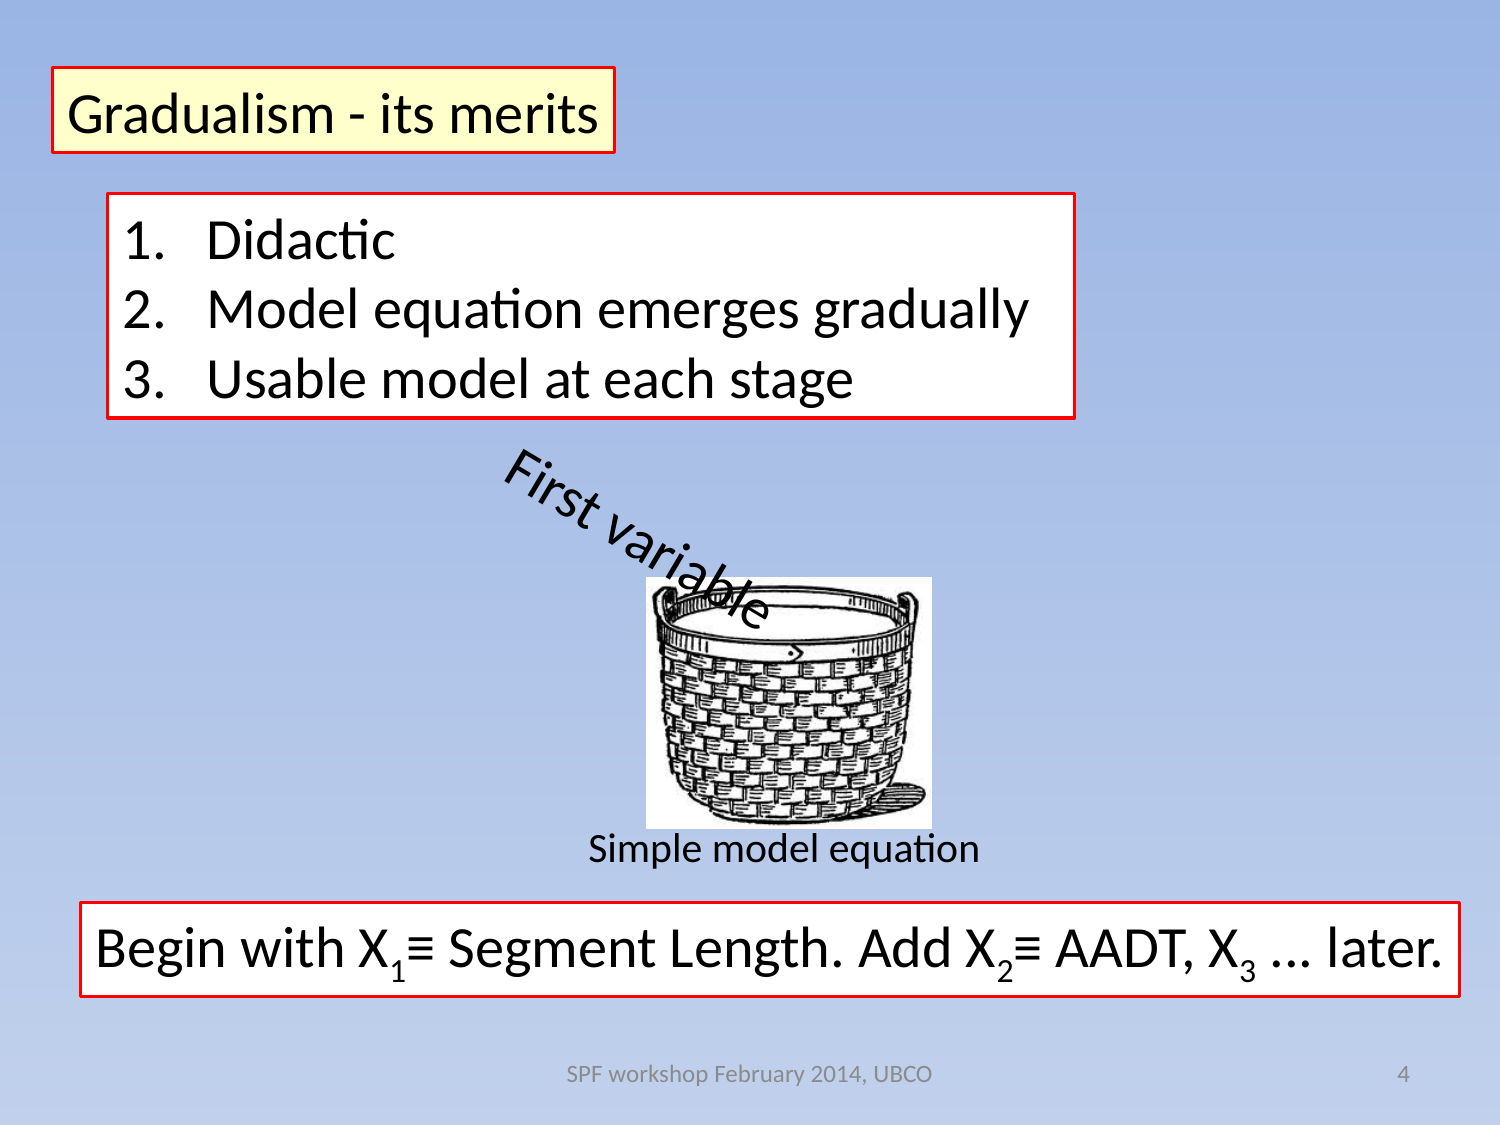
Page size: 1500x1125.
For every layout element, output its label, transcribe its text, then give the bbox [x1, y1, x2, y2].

text_box Begin with X1≡ Segment Length. Add X2≡ AADT, X3 ... later. [80, 902, 1460, 997]
text_box Didactic Model equation emerges gradually Usable model at each stage [107, 193, 1075, 418]
slide_number 4 [1074, 1042, 1425, 1103]
footer SPF workshop February 2014, UBCO [512, 1042, 988, 1103]
picture [646, 576, 932, 829]
text_box Gradualism - its merits [52, 67, 615, 153]
text_box First variable [478, 415, 790, 586]
text_box Simple model equation [573, 813, 996, 879]
